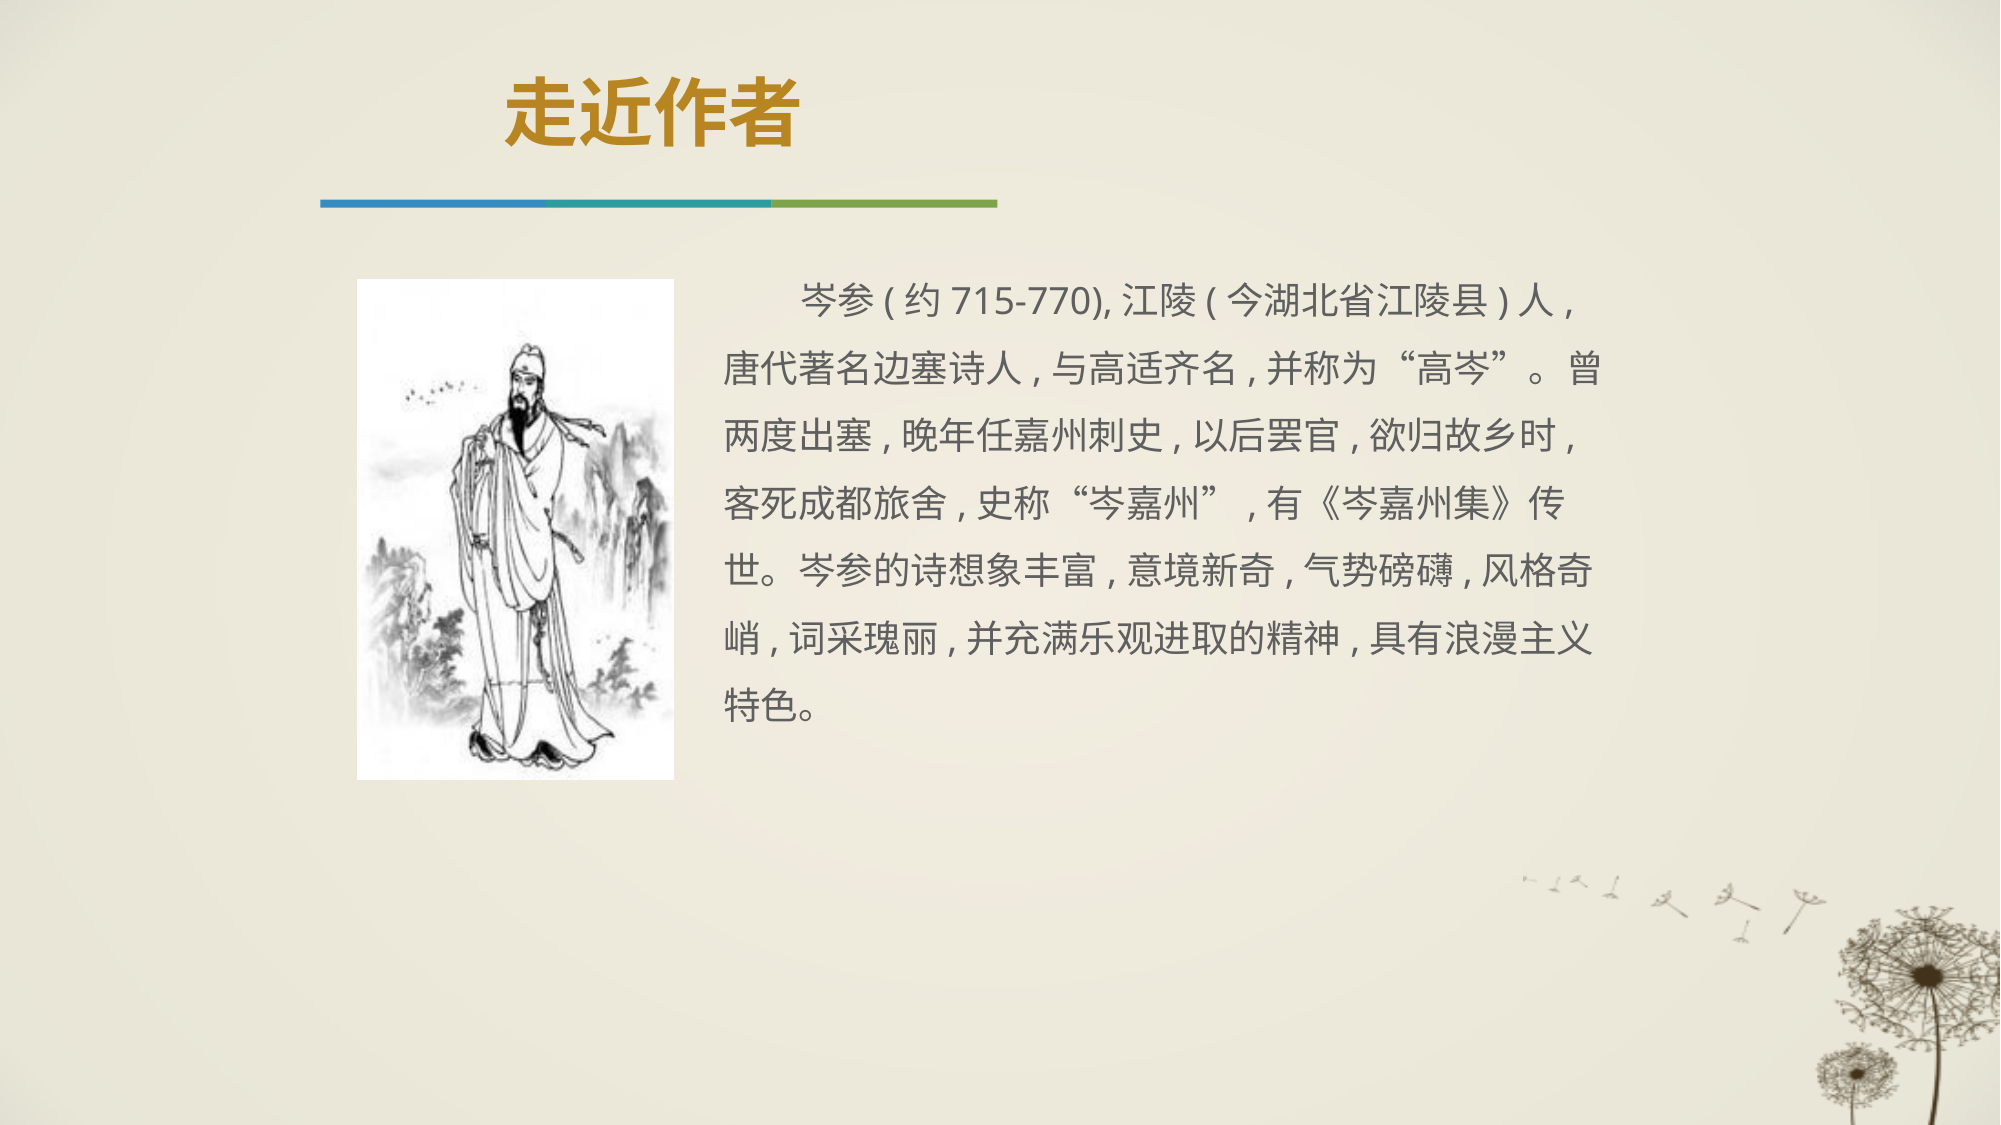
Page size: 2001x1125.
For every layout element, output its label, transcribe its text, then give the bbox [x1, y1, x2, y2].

text_box [320, 199, 546, 208]
text_box [771, 199, 998, 208]
text_box [546, 199, 771, 208]
text_box 走近作者 [488, 57, 882, 163]
picture [0, 0, 2000, 1125]
text_box 岑参(约715-770),江陵(今湖北省江陵县)人,唐代著名边塞诗人,与高适齐名,并称为“高岑”。曾两度出塞,晚年任嘉州刺史,以后罢官,欲归故乡时,客死成都旅舍,史称“岑嘉州”,有《岑嘉州集》传世。岑参的诗想象丰富,意境新奇,气势磅礴,风格奇峭,词采瑰丽,并充满乐观进取的精神,具有浪漫主义特色。 [708, 247, 1635, 735]
